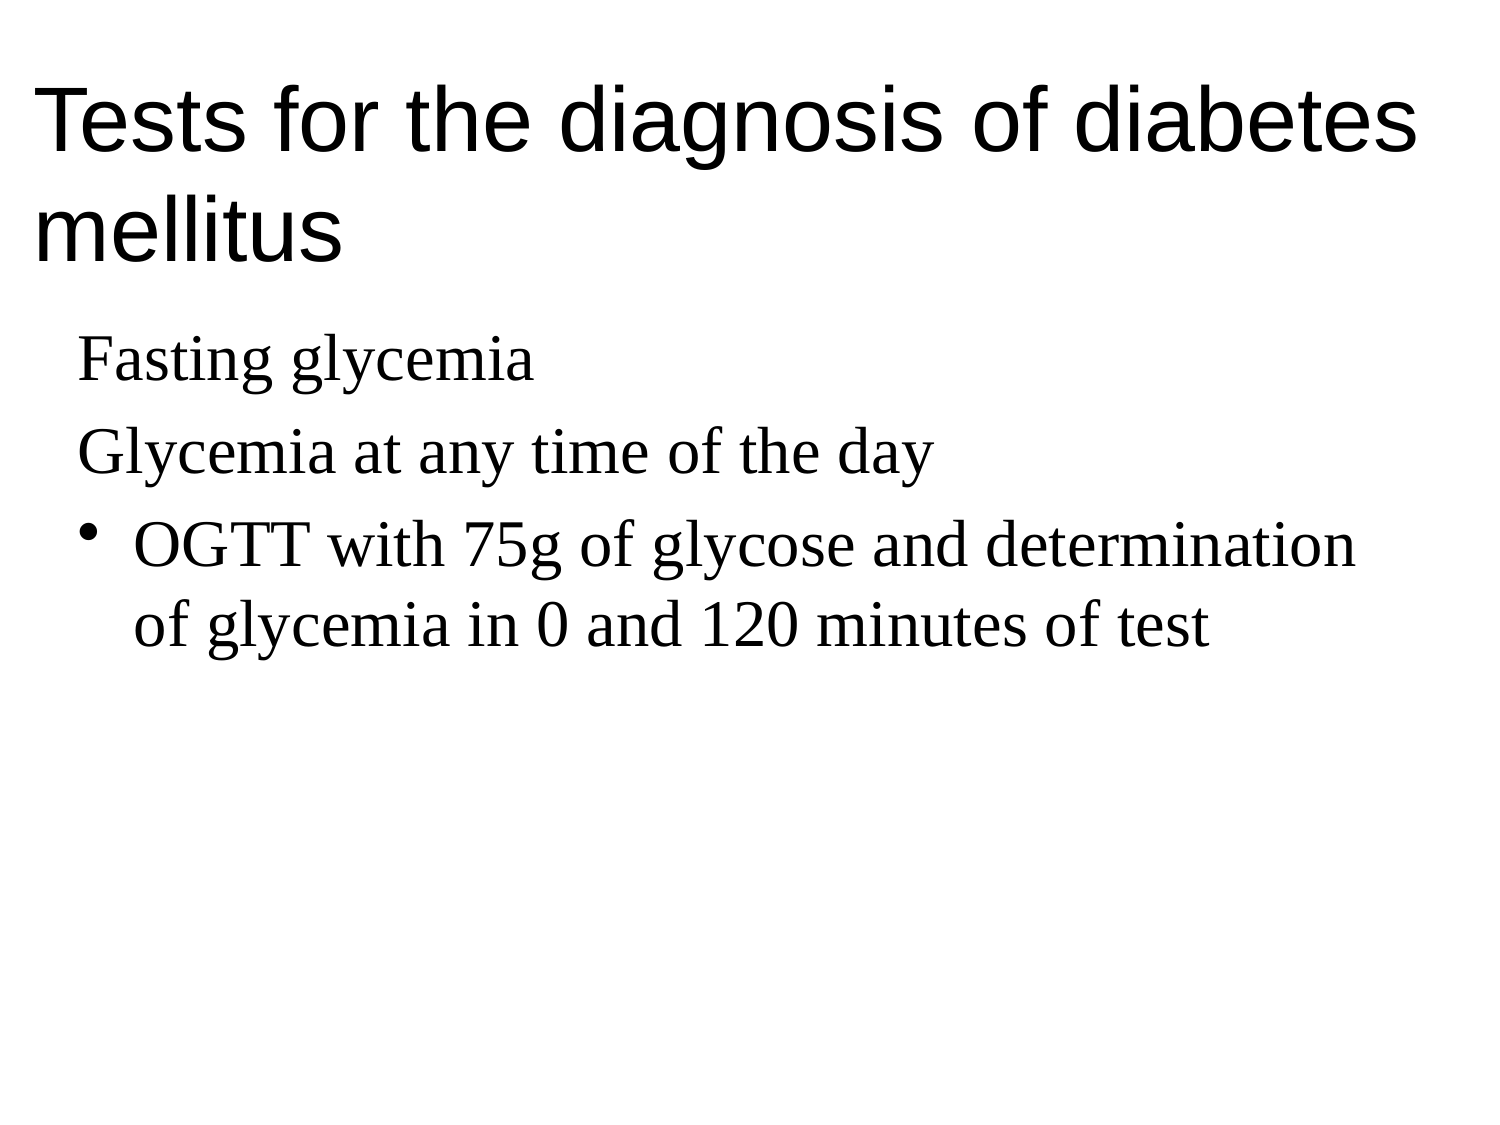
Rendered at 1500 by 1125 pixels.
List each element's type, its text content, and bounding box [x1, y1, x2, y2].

title Tests for the diagnosis of diabetes mellitus [18, 76, 1457, 265]
list Fasting glycemia Glycemia at any time of the day OGTT with 75g of glycose and determination of glycemia in 0 and 120 minutes of test [62, 212, 1413, 956]
